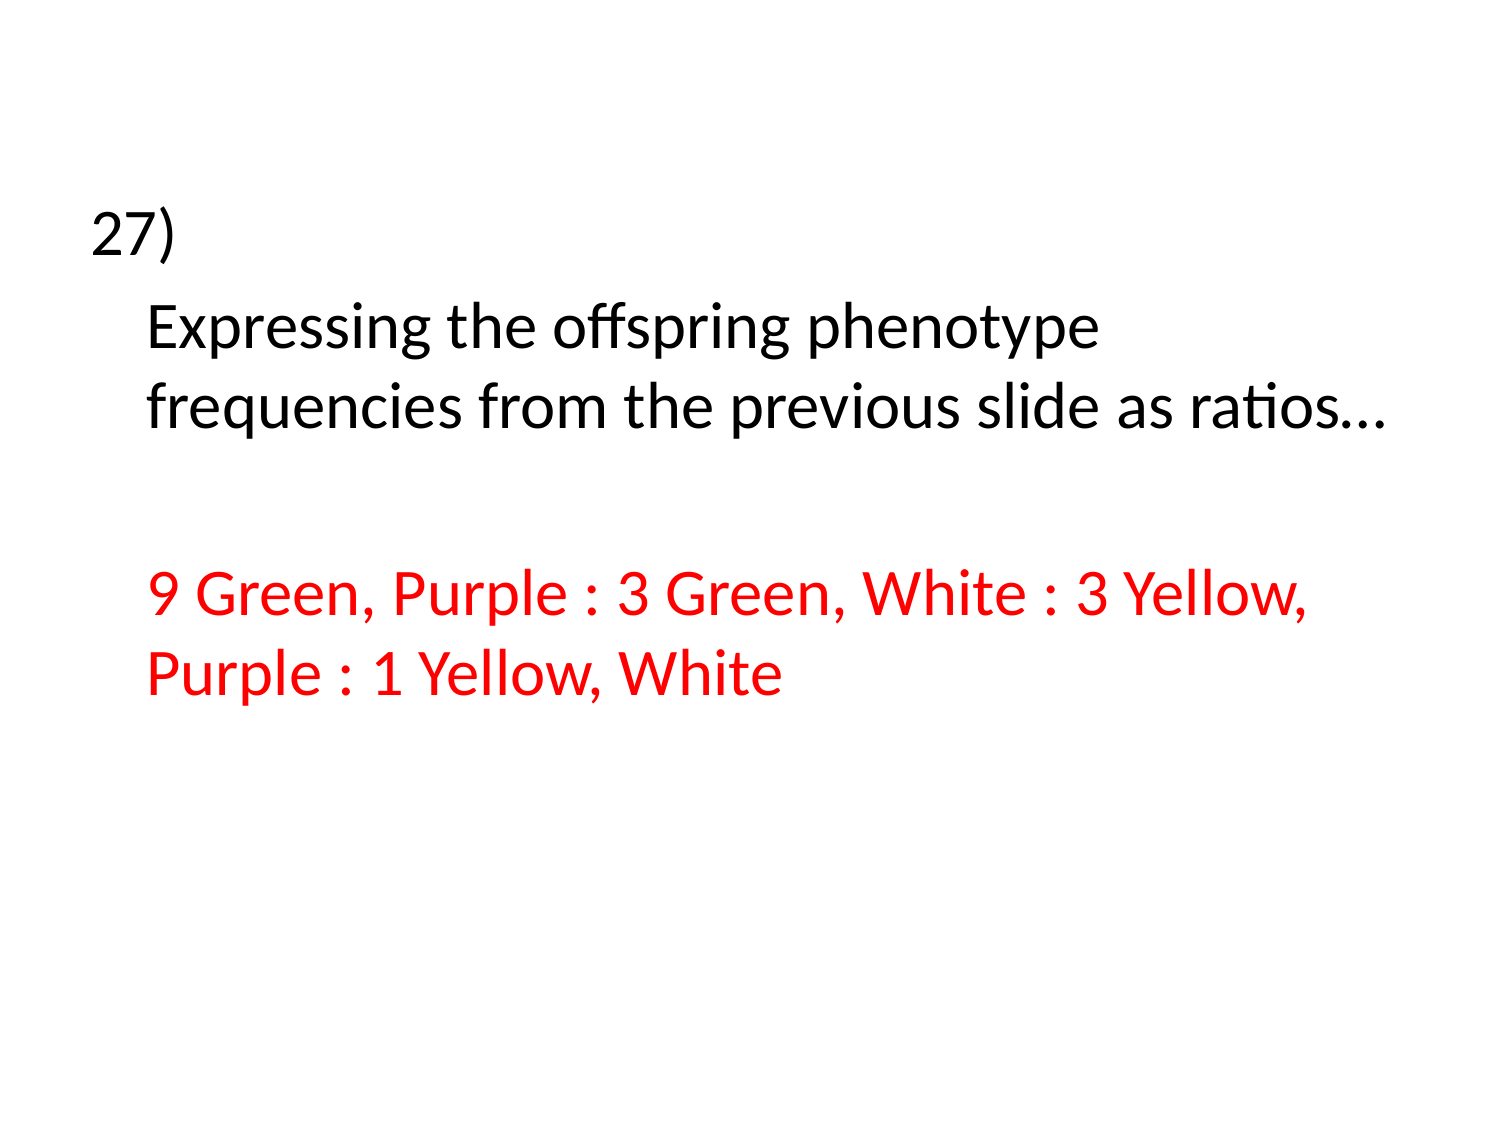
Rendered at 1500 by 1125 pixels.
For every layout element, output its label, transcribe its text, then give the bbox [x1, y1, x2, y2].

list 27) Expressing the offspring phenotype frequencies from the previous slide as ratios… 9 Green, Purple : 3 Green, White : 3 Yellow, Purple : 1 Yellow, White [75, 87, 1425, 975]
